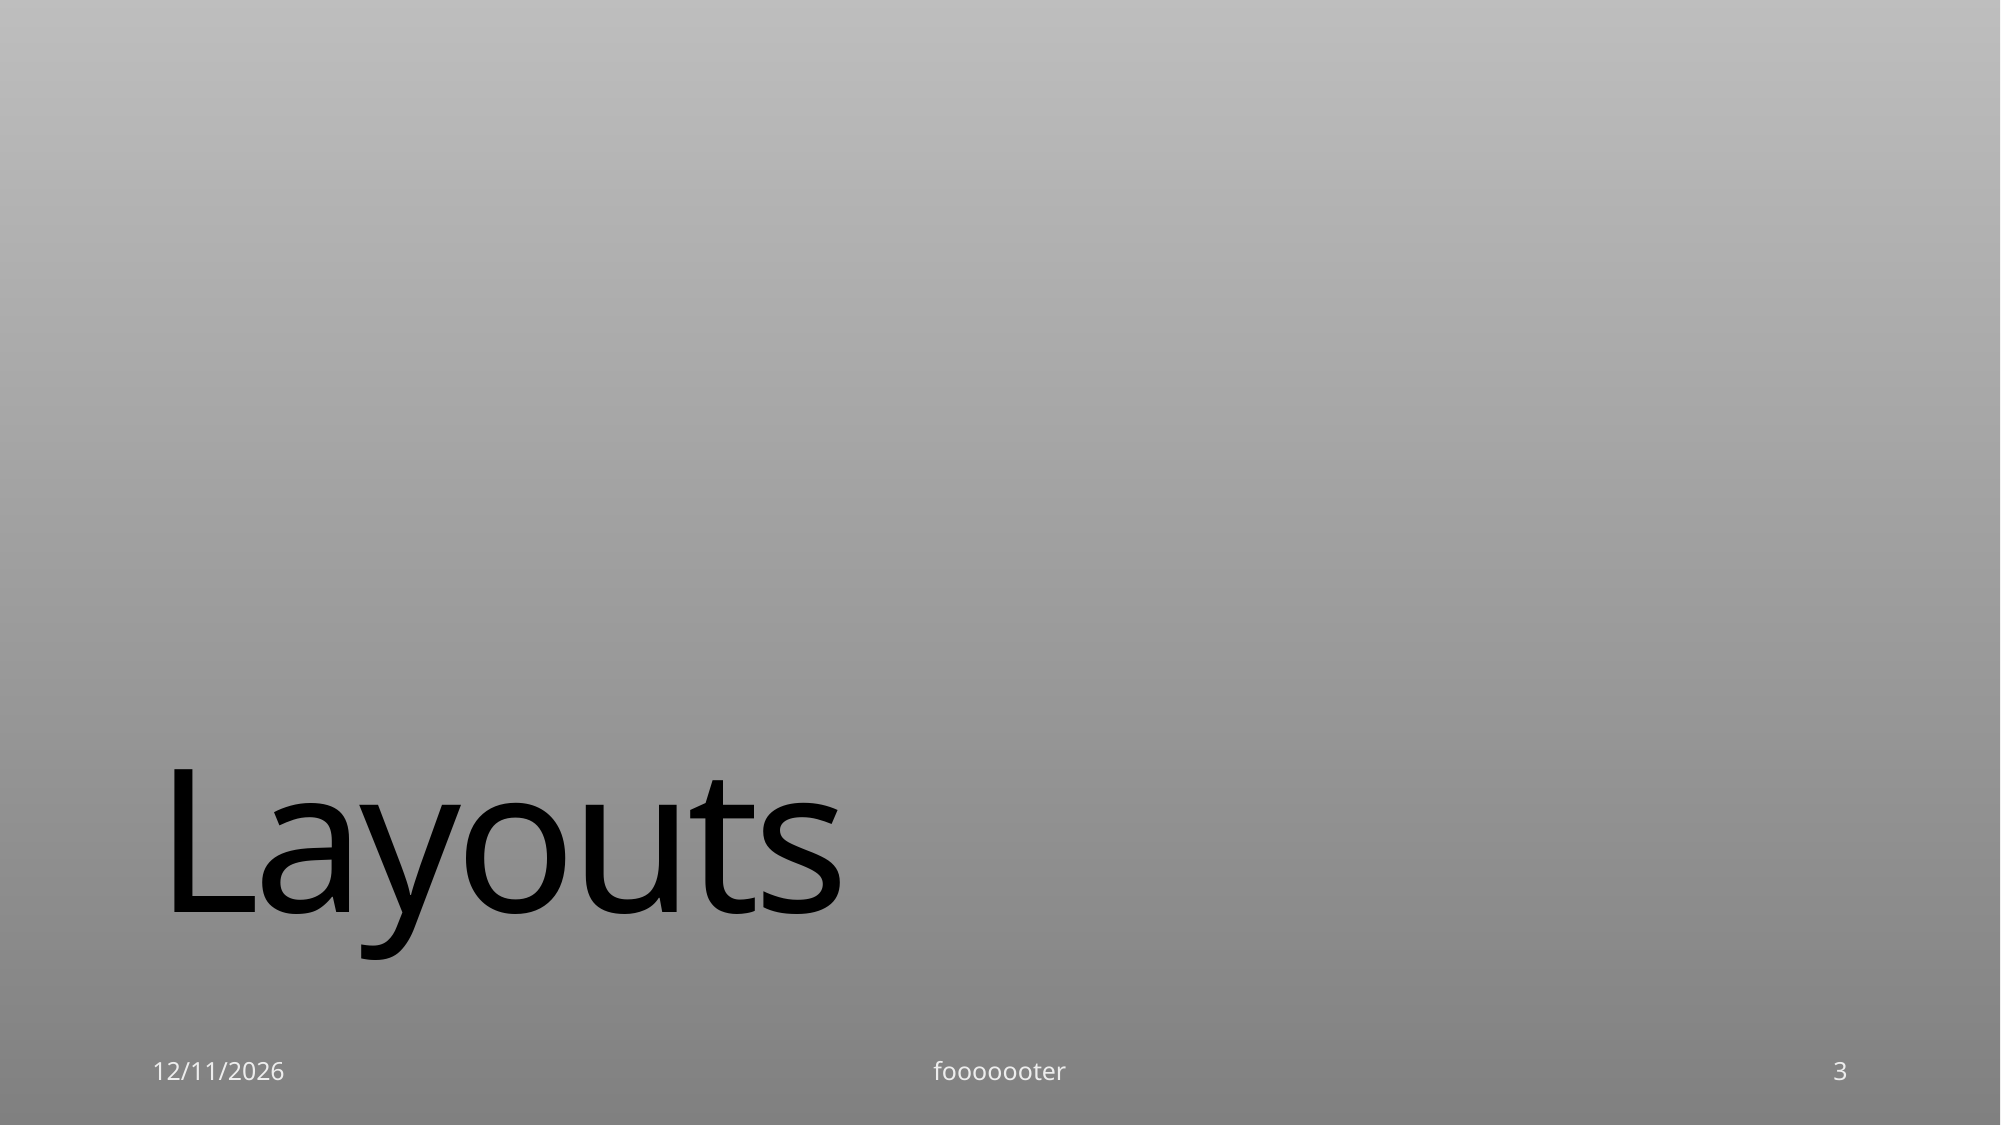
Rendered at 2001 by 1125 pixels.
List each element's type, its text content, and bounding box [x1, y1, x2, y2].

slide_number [137, 1042, 588, 1103]
slide_number ‹#› [1412, 1042, 1863, 1103]
footer fooooooter [662, 1042, 1338, 1103]
picture [0, 0, 2001, 1125]
title Layouts [140, 732, 1641, 1002]
